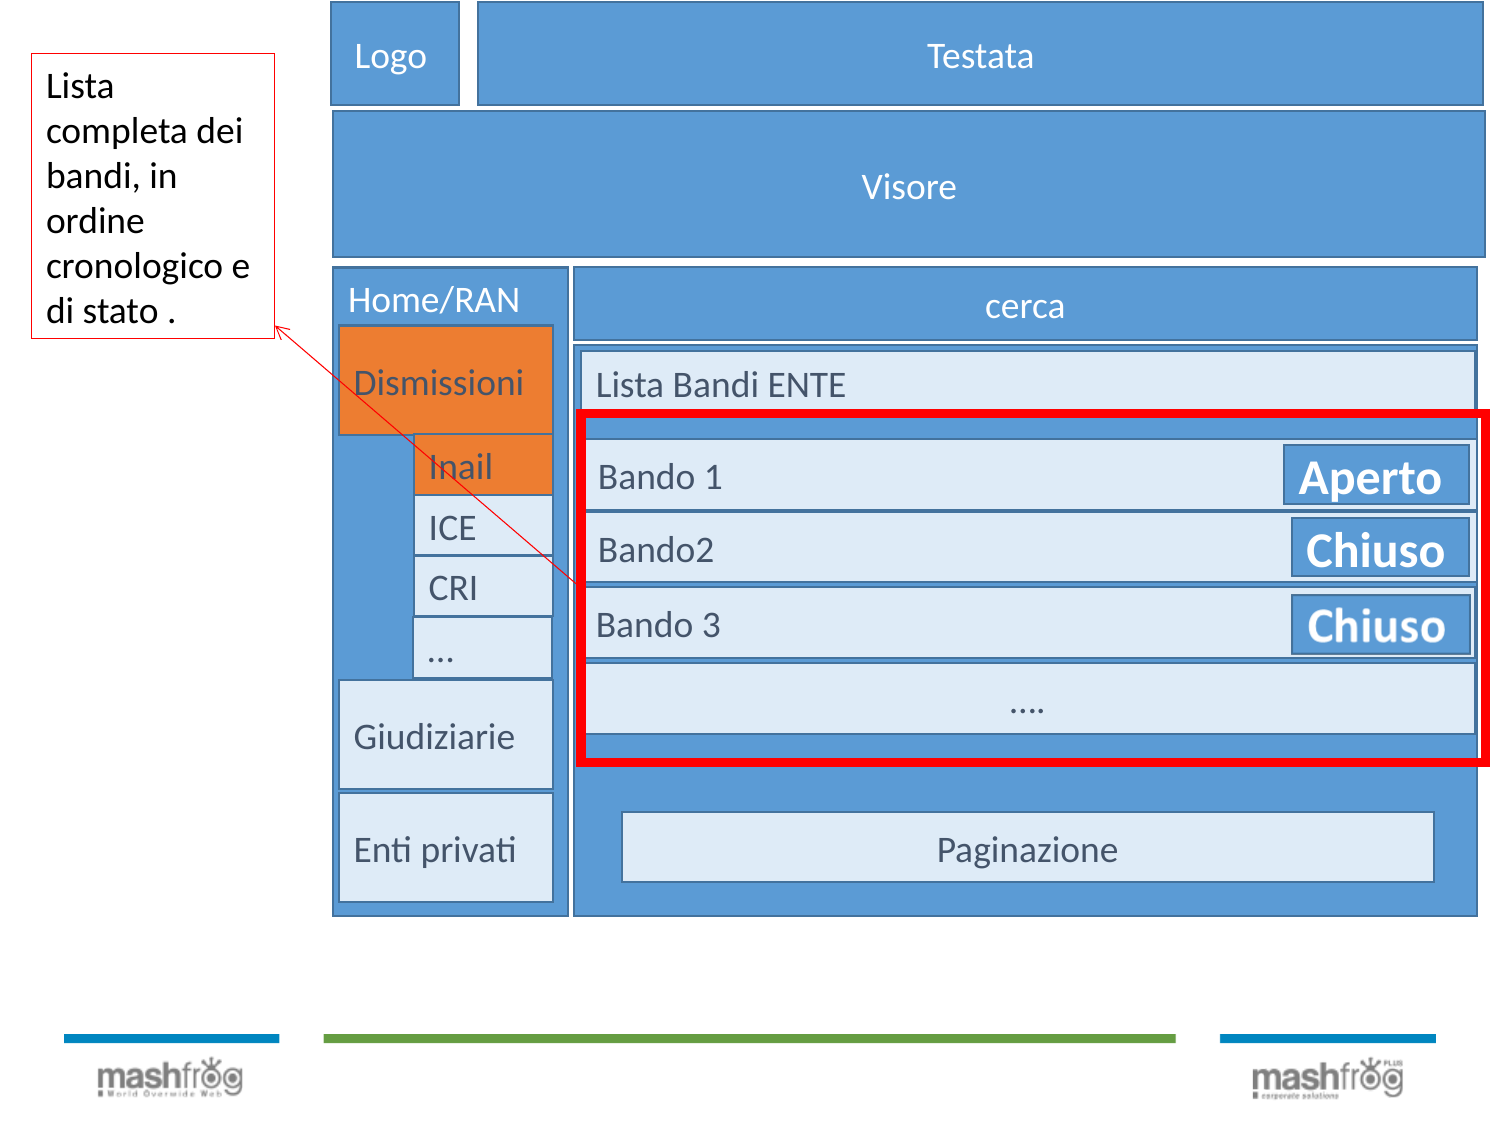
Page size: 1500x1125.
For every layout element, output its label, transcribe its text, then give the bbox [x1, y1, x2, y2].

picture [64, 1034, 1436, 1117]
text_box Paginazione [621, 811, 1435, 883]
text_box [583, 439, 1477, 510]
text_box Lista completa dei bandi, in ordine cronologico e di stato . [31, 53, 275, 339]
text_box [583, 511, 1477, 583]
text_box Lista Bandi ENTE [582, 350, 1476, 413]
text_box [333, 267, 569, 325]
text_box cerca [573, 266, 1478, 341]
text_box Testata [477, 1, 1484, 106]
text_box [582, 344, 1478, 413]
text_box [274, 325, 582, 589]
text_box Visore [332, 110, 1486, 258]
text_box [573, 589, 1478, 917]
text_box Logo [330, 1, 460, 106]
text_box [333, 589, 569, 917]
picture [1276, 579, 1477, 686]
text_box [580, 413, 1486, 763]
